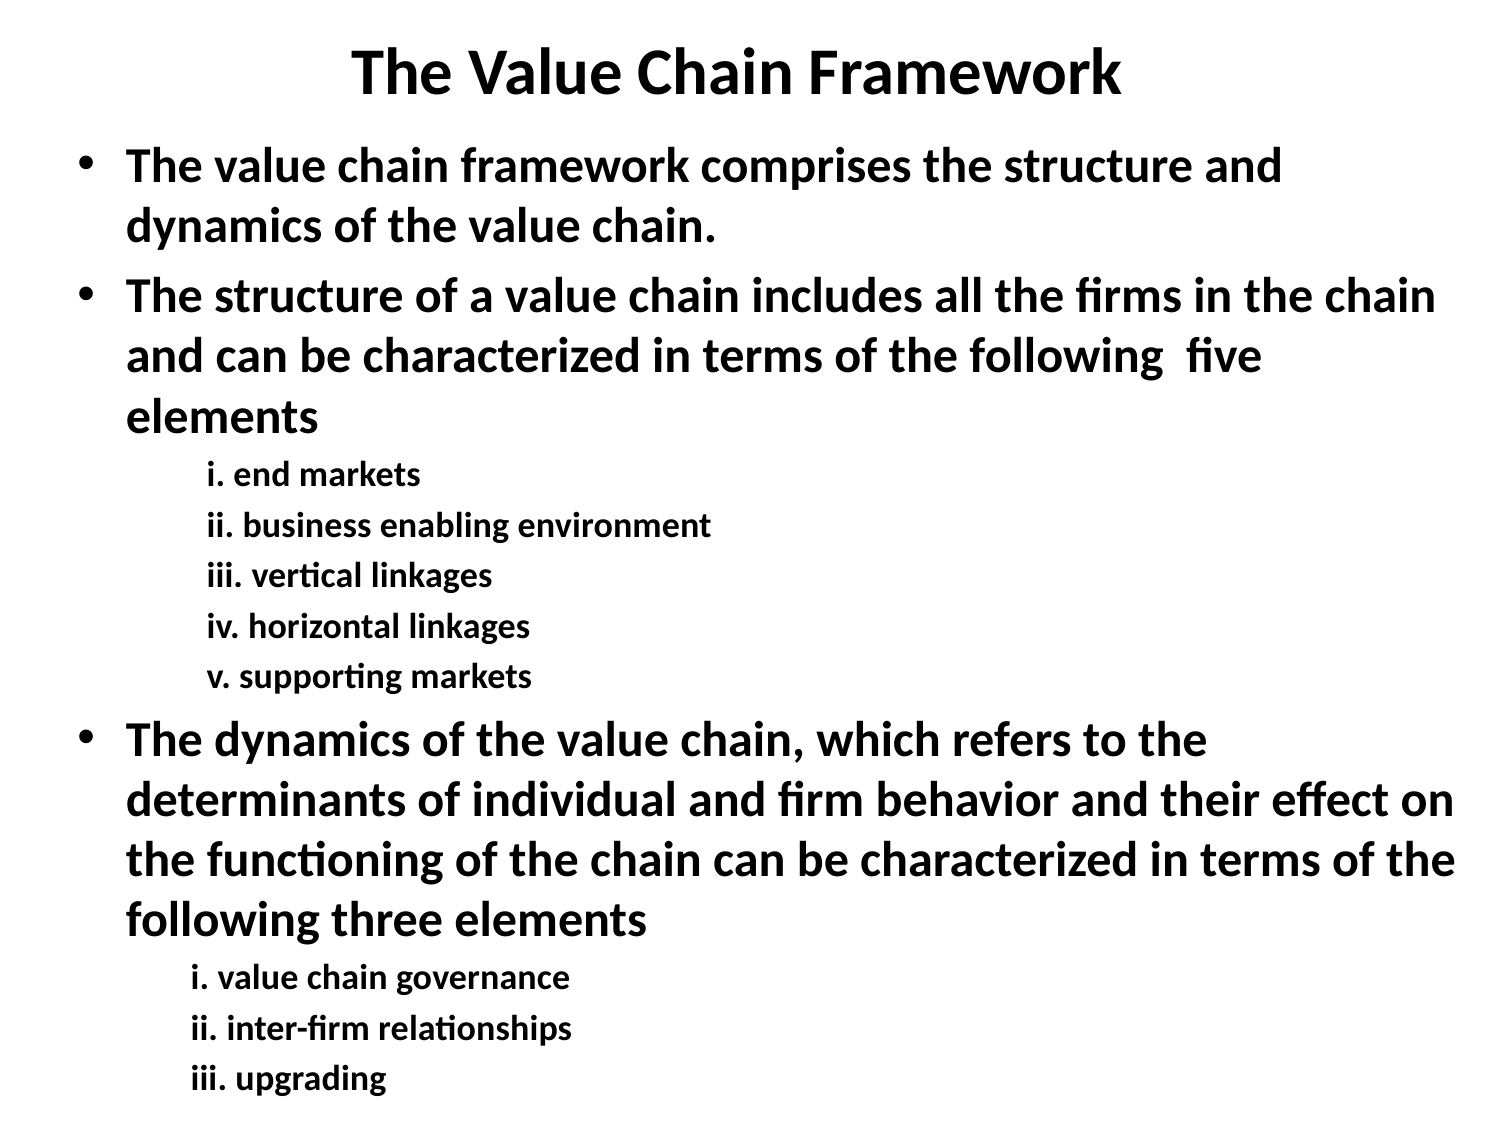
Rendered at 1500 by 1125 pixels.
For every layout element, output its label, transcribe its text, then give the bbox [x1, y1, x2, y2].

list The value chain framework comprises the structure and dynamics of the value chain. The structure of a value chain includes all the firms in the chain and can be characterized in terms of the following five elements i. end markets ii. business enabling environment iii. vertical linkages iv. horizontal linkages v. supporting markets The dynamics of the value chain, which refers to the determinants of individual and firm behavior and their effect on the functioning of the chain can be characterized in terms of the following three elements i. value chain governance ii. inter-firm relationships iii. upgrading [62, 125, 1475, 1125]
title The Value Chain Framework [62, 0, 1413, 125]
